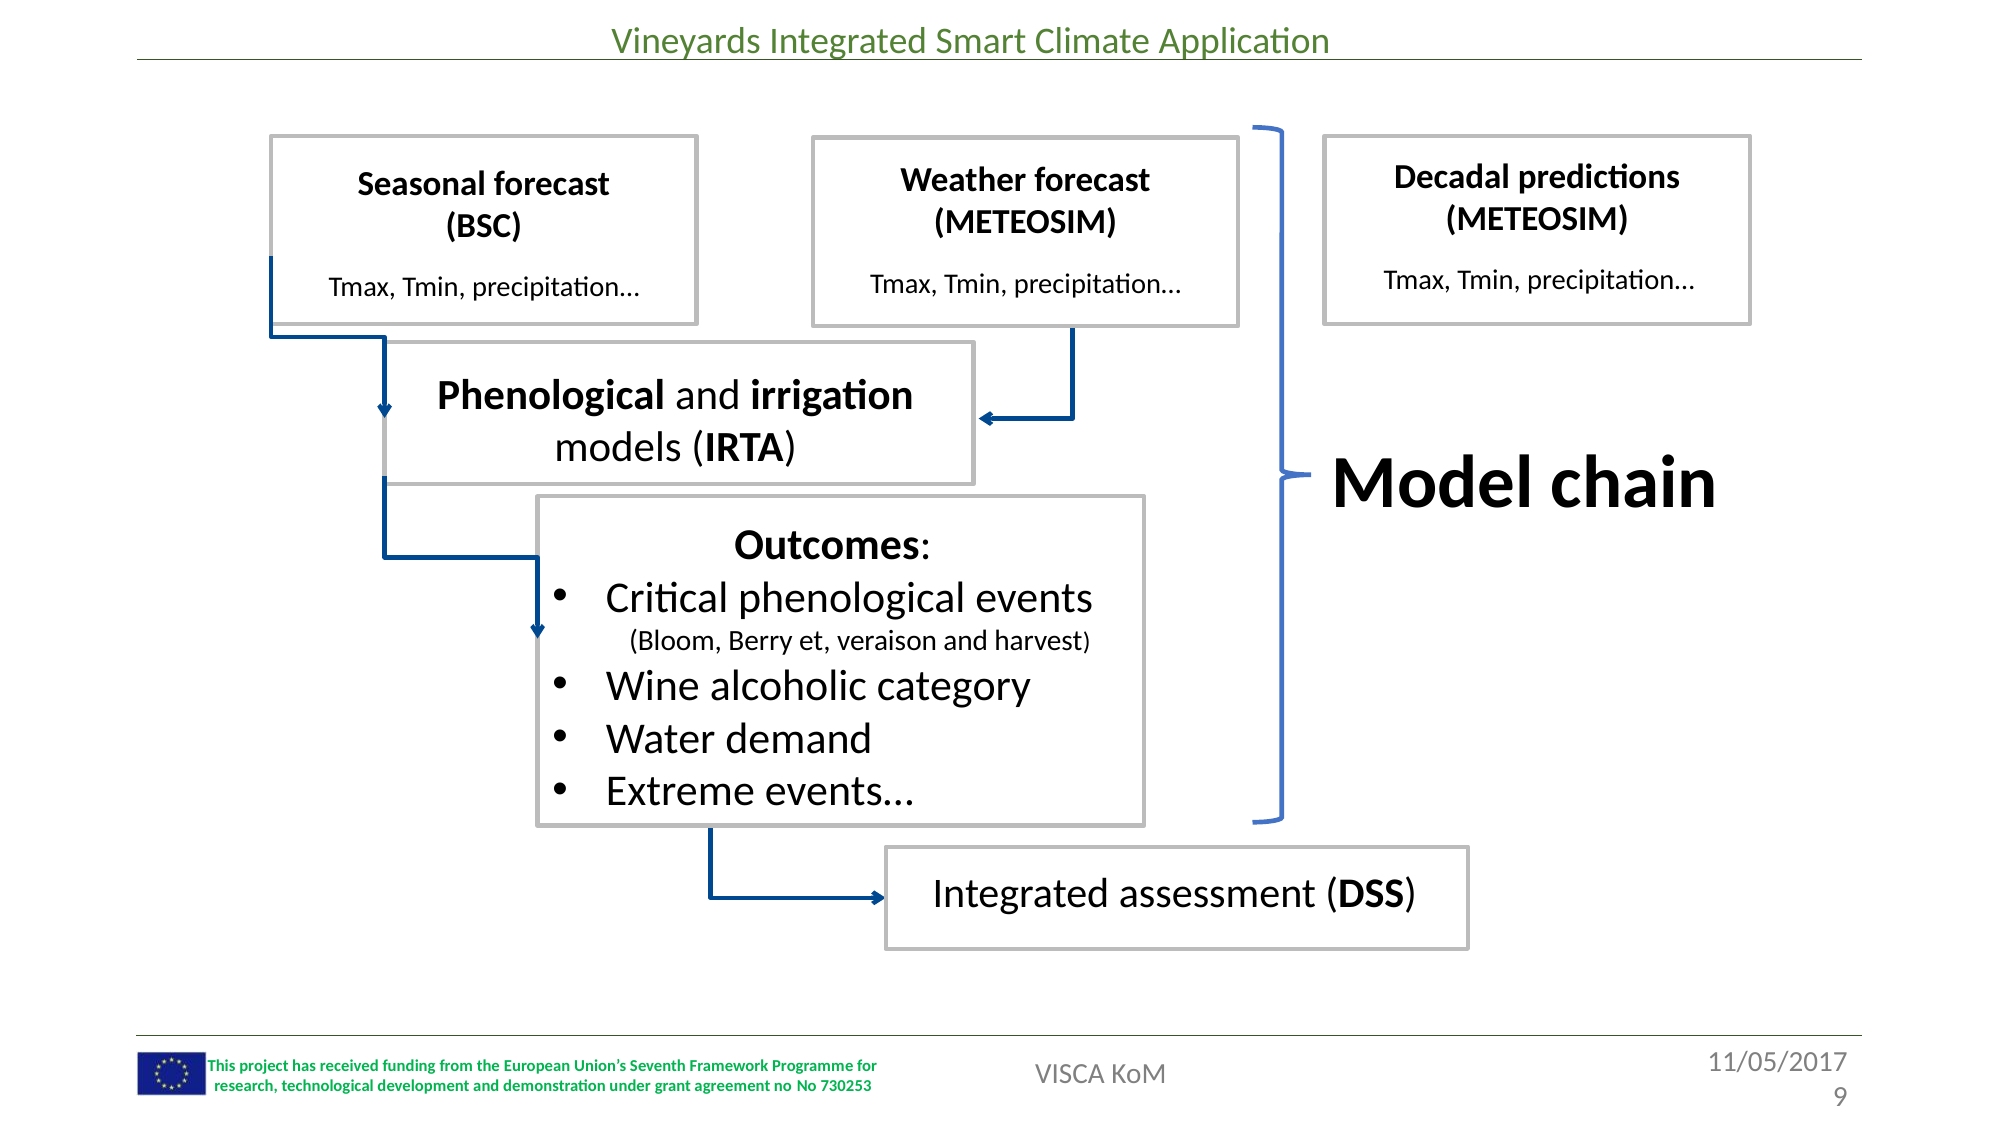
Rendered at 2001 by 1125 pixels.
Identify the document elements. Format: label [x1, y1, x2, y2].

text_box [271, 127, 1752, 949]
picture [136, 1051, 207, 1096]
